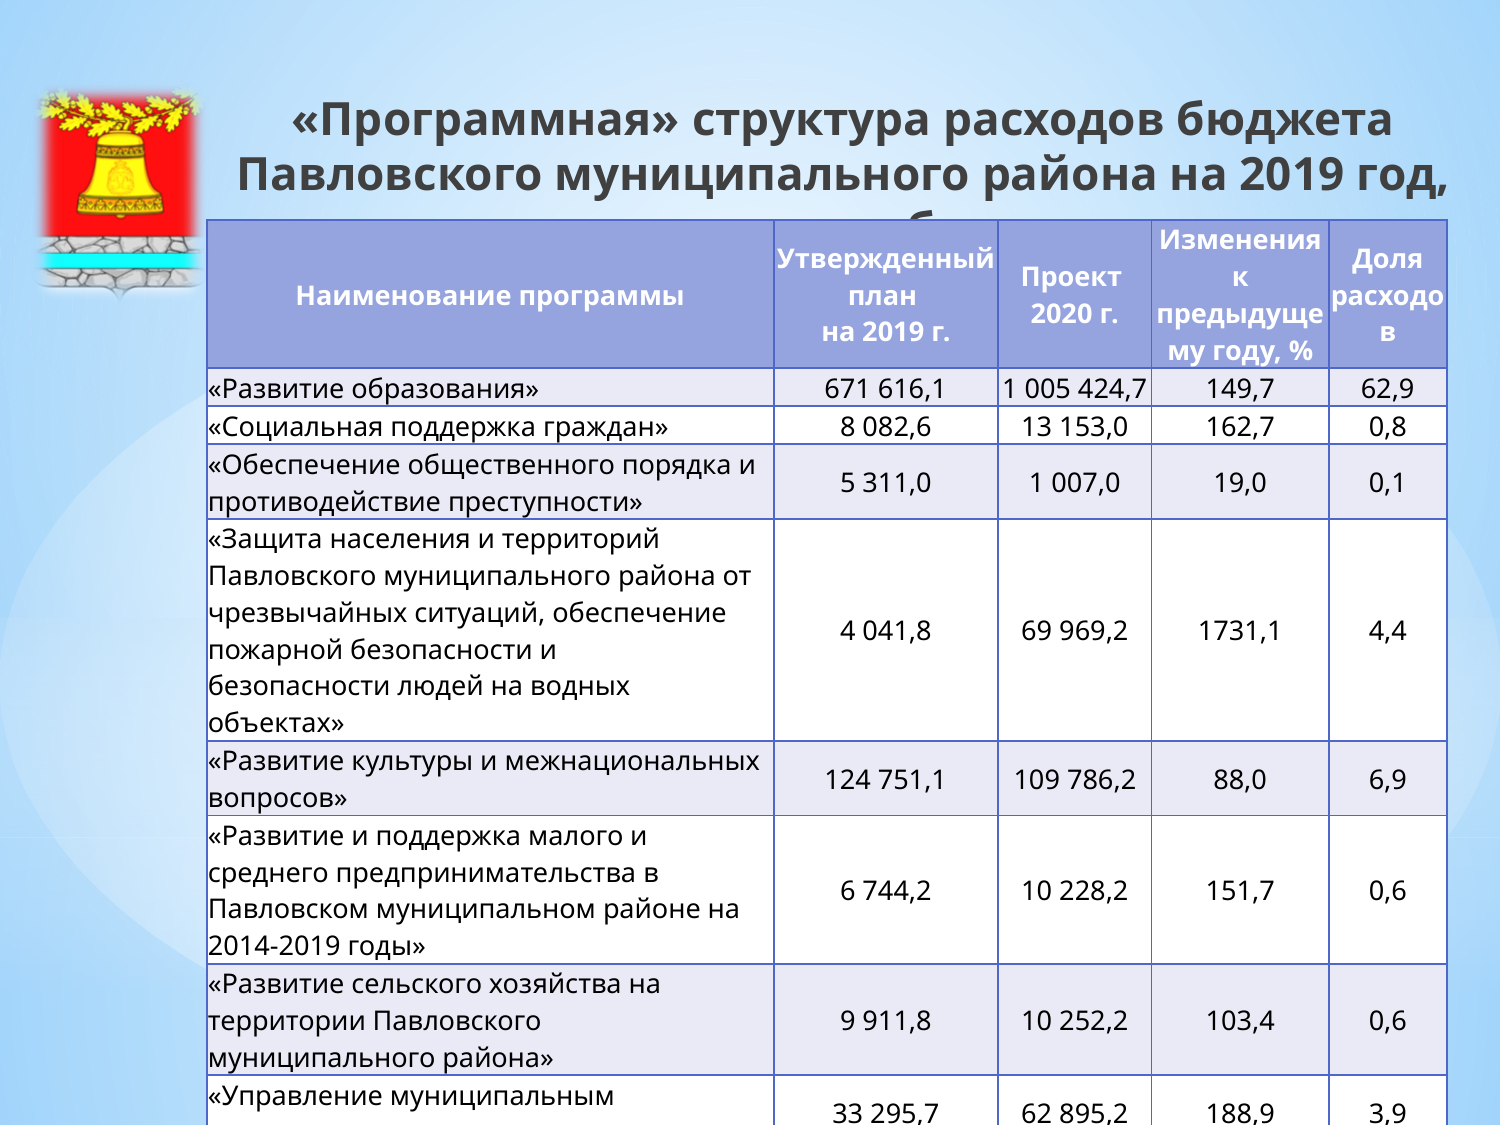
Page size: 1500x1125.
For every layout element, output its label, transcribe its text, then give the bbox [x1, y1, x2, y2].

table_cell 88,0 [1152, 742, 1328, 815]
table_cell 103,4 [1152, 965, 1328, 1074]
table_cell 69 969,2 [999, 520, 1151, 740]
table_cell 9 911,8 [775, 965, 997, 1074]
list «Программная» структура расходов бюджета Павловского муниципального района на 2019 год, тыс. руб. [211, 82, 1471, 209]
table_header Доля расходов [1330, 221, 1446, 367]
table_cell 19,0 [1152, 445, 1328, 518]
table_cell 188,9 [1152, 1076, 1328, 1125]
table_cell 124 751,1 [775, 742, 997, 815]
table_cell 10 252,2 [999, 965, 1151, 1074]
table_cell 13 153,0 [999, 407, 1151, 443]
table_cell 0,8 [1330, 407, 1446, 443]
table_header Наименование программы [208, 221, 773, 367]
table_cell 1 005 424,7 [999, 369, 1151, 405]
table_header Проект 2020 г. [999, 221, 1151, 367]
table_cell 10 228,2 [999, 816, 1151, 963]
table_cell «Развитие культуры и межнациональных вопросов» [208, 742, 773, 815]
table_cell 62 895,2 [999, 1076, 1151, 1125]
table_cell «Социальная поддержка граждан» [208, 407, 773, 443]
table_cell 3,9 [1330, 1076, 1446, 1125]
table_header Утвержденный план на 2019 г. [775, 221, 997, 367]
table_cell 4 041,8 [775, 520, 997, 740]
table_cell 149,7 [1152, 369, 1328, 405]
table_cell 109 786,2 [999, 742, 1151, 815]
table_cell 162,7 [1152, 407, 1328, 443]
table_cell 0,6 [1330, 816, 1446, 963]
table_cell «Развитие и поддержка малого и среднего предпринимательства в Павловском муниципальном районе на 2014-2019 годы» [208, 816, 773, 963]
table_cell 8 082,6 [775, 407, 997, 443]
table_header Изменения к предыдущему году, % [1152, 221, 1328, 367]
table_cell 0,6 [1330, 965, 1446, 1074]
table_cell 1731,1 [1152, 520, 1328, 740]
table_cell 0,1 [1330, 445, 1446, 518]
table_cell 151,7 [1152, 816, 1328, 963]
table_cell 1 007,0 [999, 445, 1151, 518]
table_cell «Развитие образования» [208, 369, 773, 405]
table_cell «Защита населения и территорий Павловского муниципального района от чрезвычайных ситуаций, обеспечение пожарной безопасности и безопасности людей на водных объектах» [208, 520, 773, 740]
table_cell 5 311,0 [775, 445, 997, 518]
table_cell 6 744,2 [775, 816, 997, 963]
table_cell 4,4 [1330, 520, 1446, 740]
table_cell 6,9 [1330, 742, 1446, 815]
table_cell 62,9 [1330, 369, 1446, 405]
picture [29, 81, 210, 307]
table_cell 33 295,7 [775, 1076, 997, 1125]
table_cell «Управление муниципальным имуществом» [208, 1076, 773, 1125]
table_cell «Обеспечение общественного порядка и противодействие преступности» [208, 445, 773, 518]
table_cell 671 616,1 [775, 369, 997, 405]
table_cell «Развитие сельского хозяйства на территории Павловского муниципального района» [208, 965, 773, 1074]
